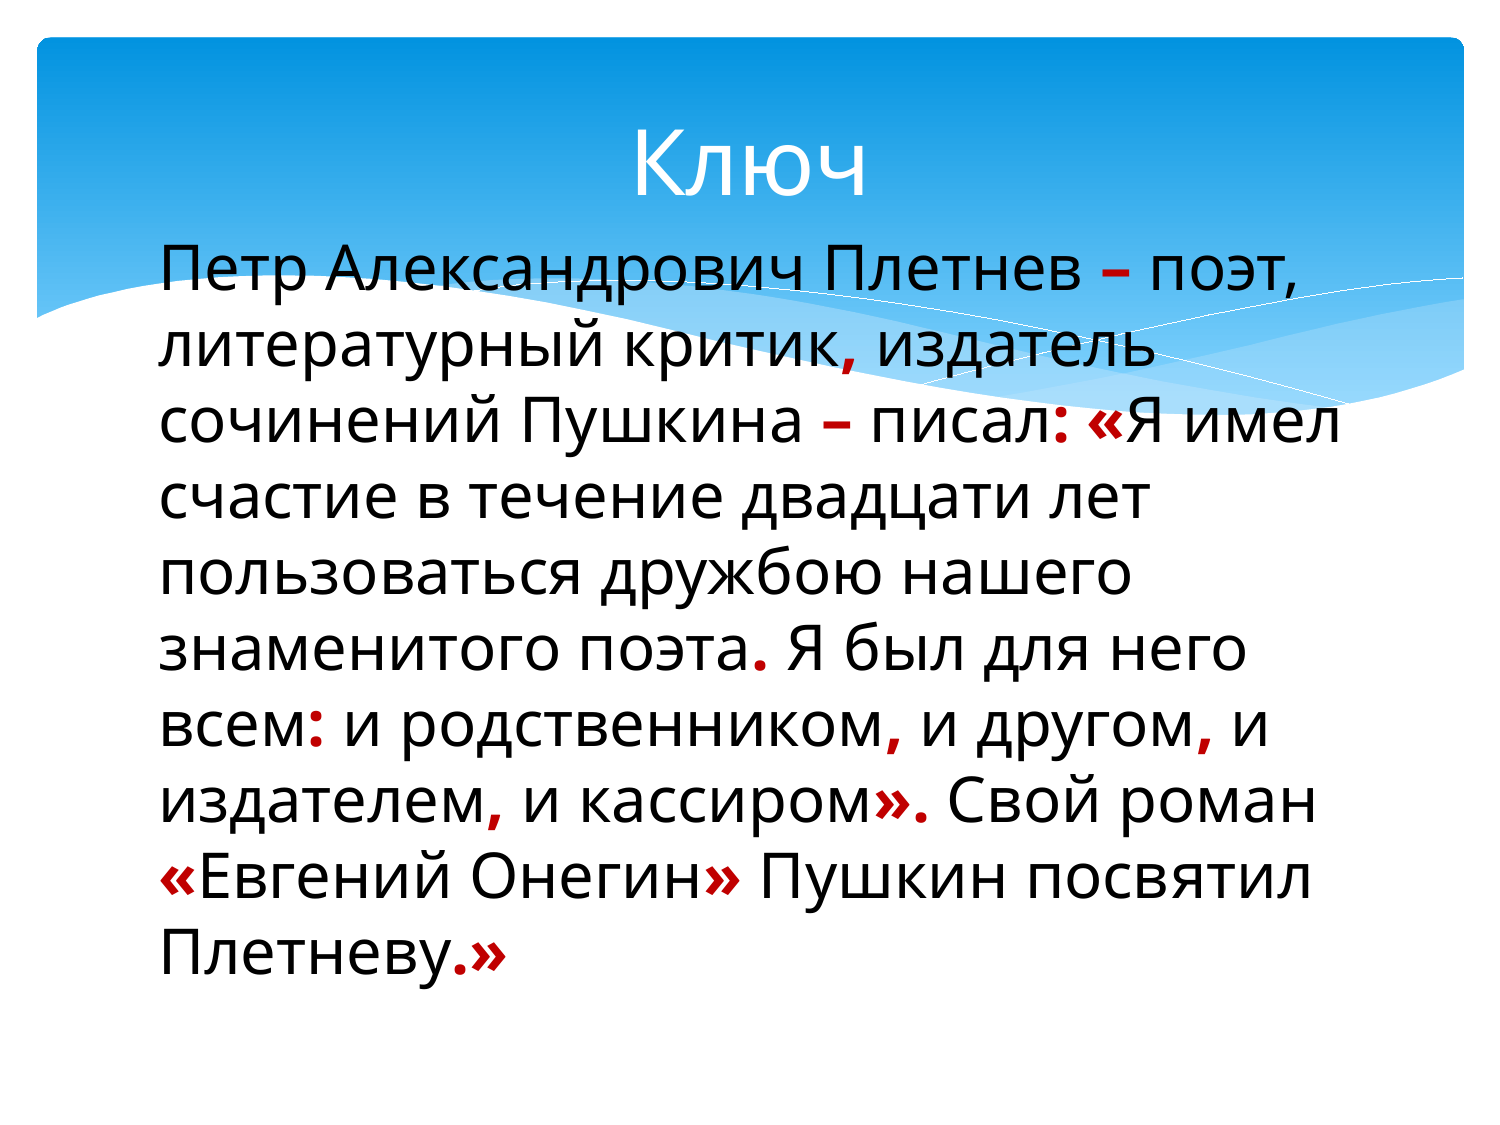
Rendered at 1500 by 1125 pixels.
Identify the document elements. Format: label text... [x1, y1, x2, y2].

title Ключ [75, 55, 1425, 261]
list Петр Александрович Плетнев – поэт, литературный критик, издатель сочинений Пушкина – писал: «Я имел счастие в течение двадцати лет пользоваться дружбою нашего знаменитого поэта. Я был для него всем: и родственником, и другом, и издателем, и кассиром». Свой роман «Евгений Онегин» Пушкин посвятил Плетневу.» [143, 261, 1359, 1005]
